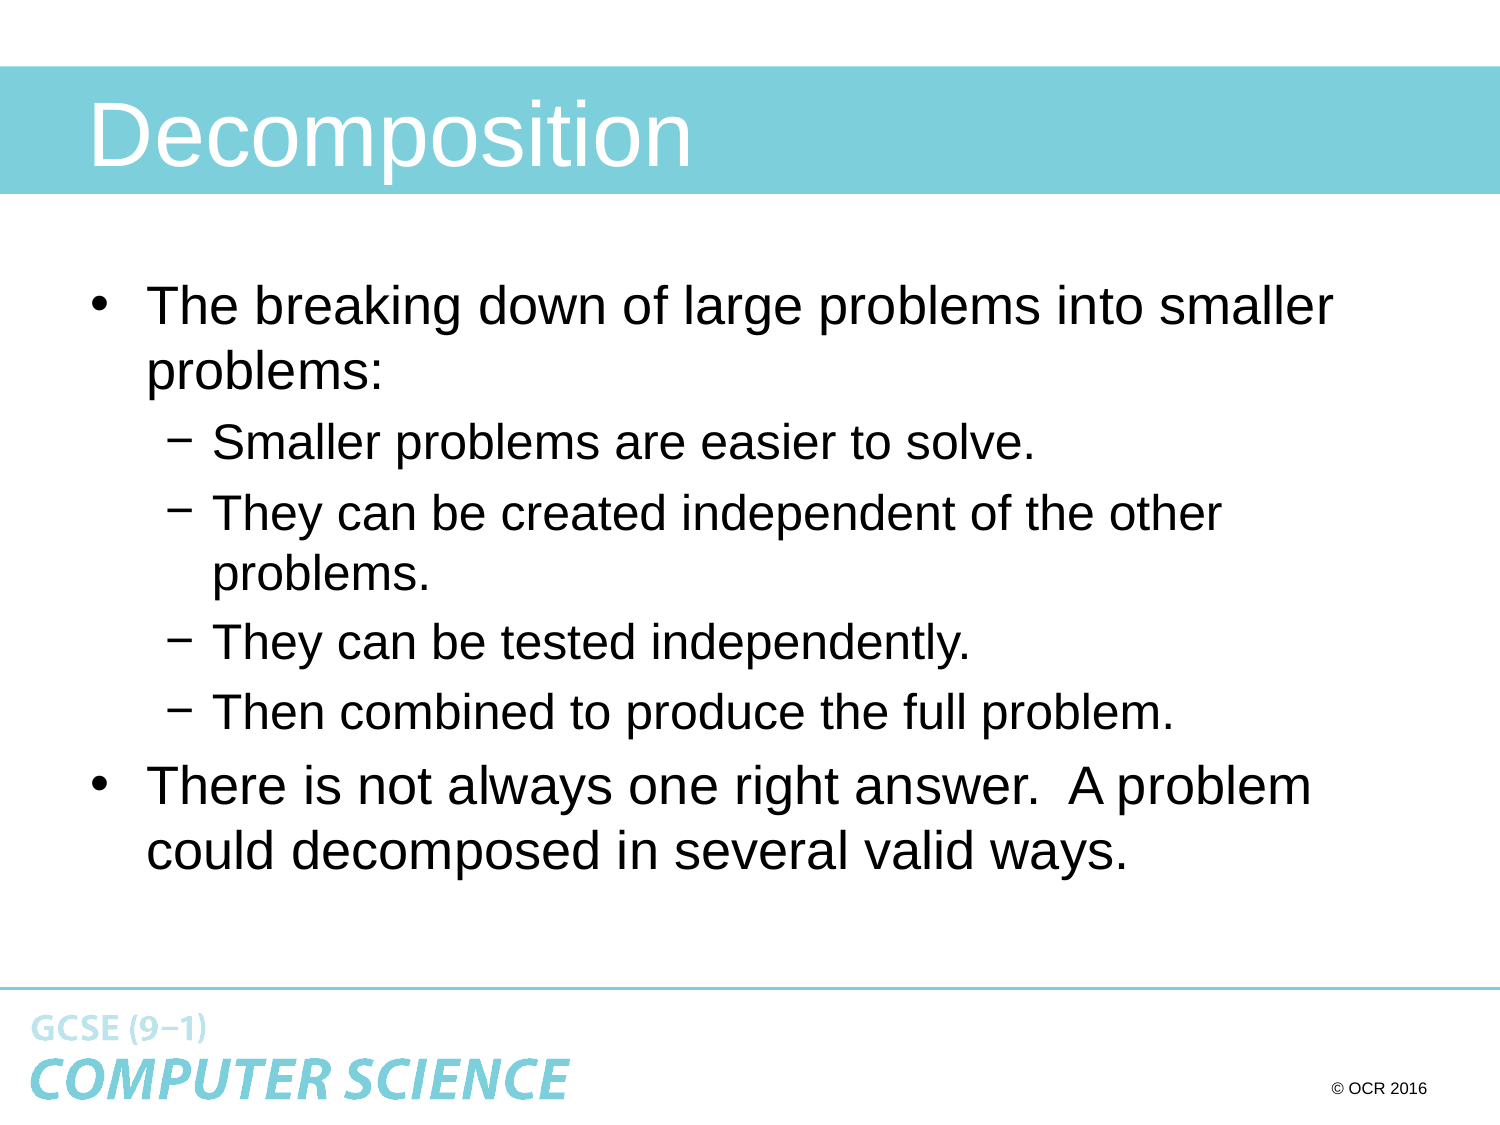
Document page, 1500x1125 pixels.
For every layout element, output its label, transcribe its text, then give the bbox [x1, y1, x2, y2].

list The breaking down of large problems into smaller problems: Smaller problems are easier to solve. They can be created independent of the other problems. They can be tested independently. Then combined to produce the full problem. There is not always one right answer. A problem could decomposed in several valid ways. [75, 262, 1425, 965]
title Decomposition [0, 66, 1500, 194]
picture [0, 987, 1500, 1124]
